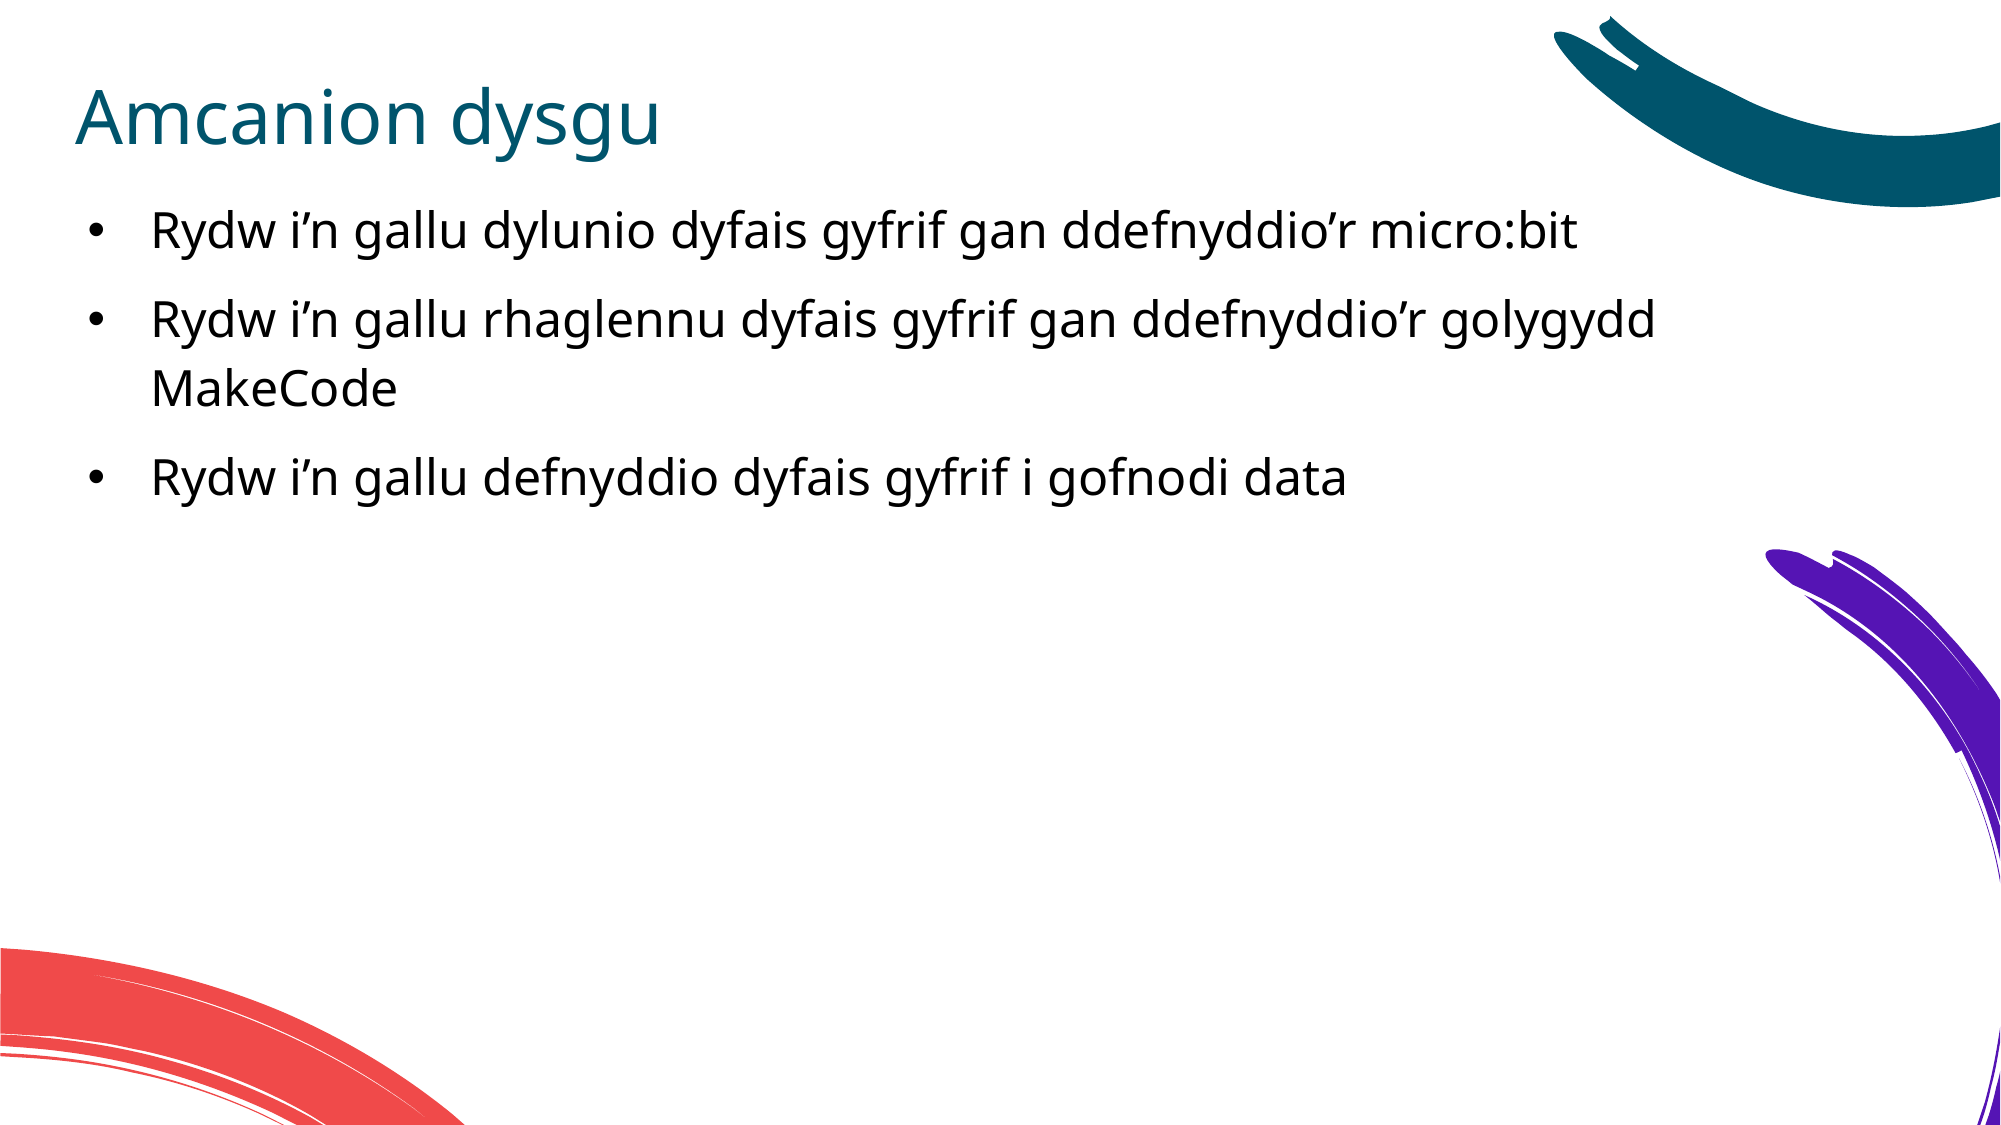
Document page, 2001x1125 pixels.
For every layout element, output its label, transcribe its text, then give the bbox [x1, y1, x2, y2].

list Rydw i’n gallu dylunio dyfais gyfrif gan ddefnyddio’r micro:bit Rydw i’n gallu rhaglennu dyfais gyfrif gan ddefnyddio’r golygydd MakeCode Rydw i’n gallu defnyddio dyfais gyfrif i gofnodi data [55, 175, 1828, 1002]
title Amcanion dysgu [55, 50, 1828, 175]
